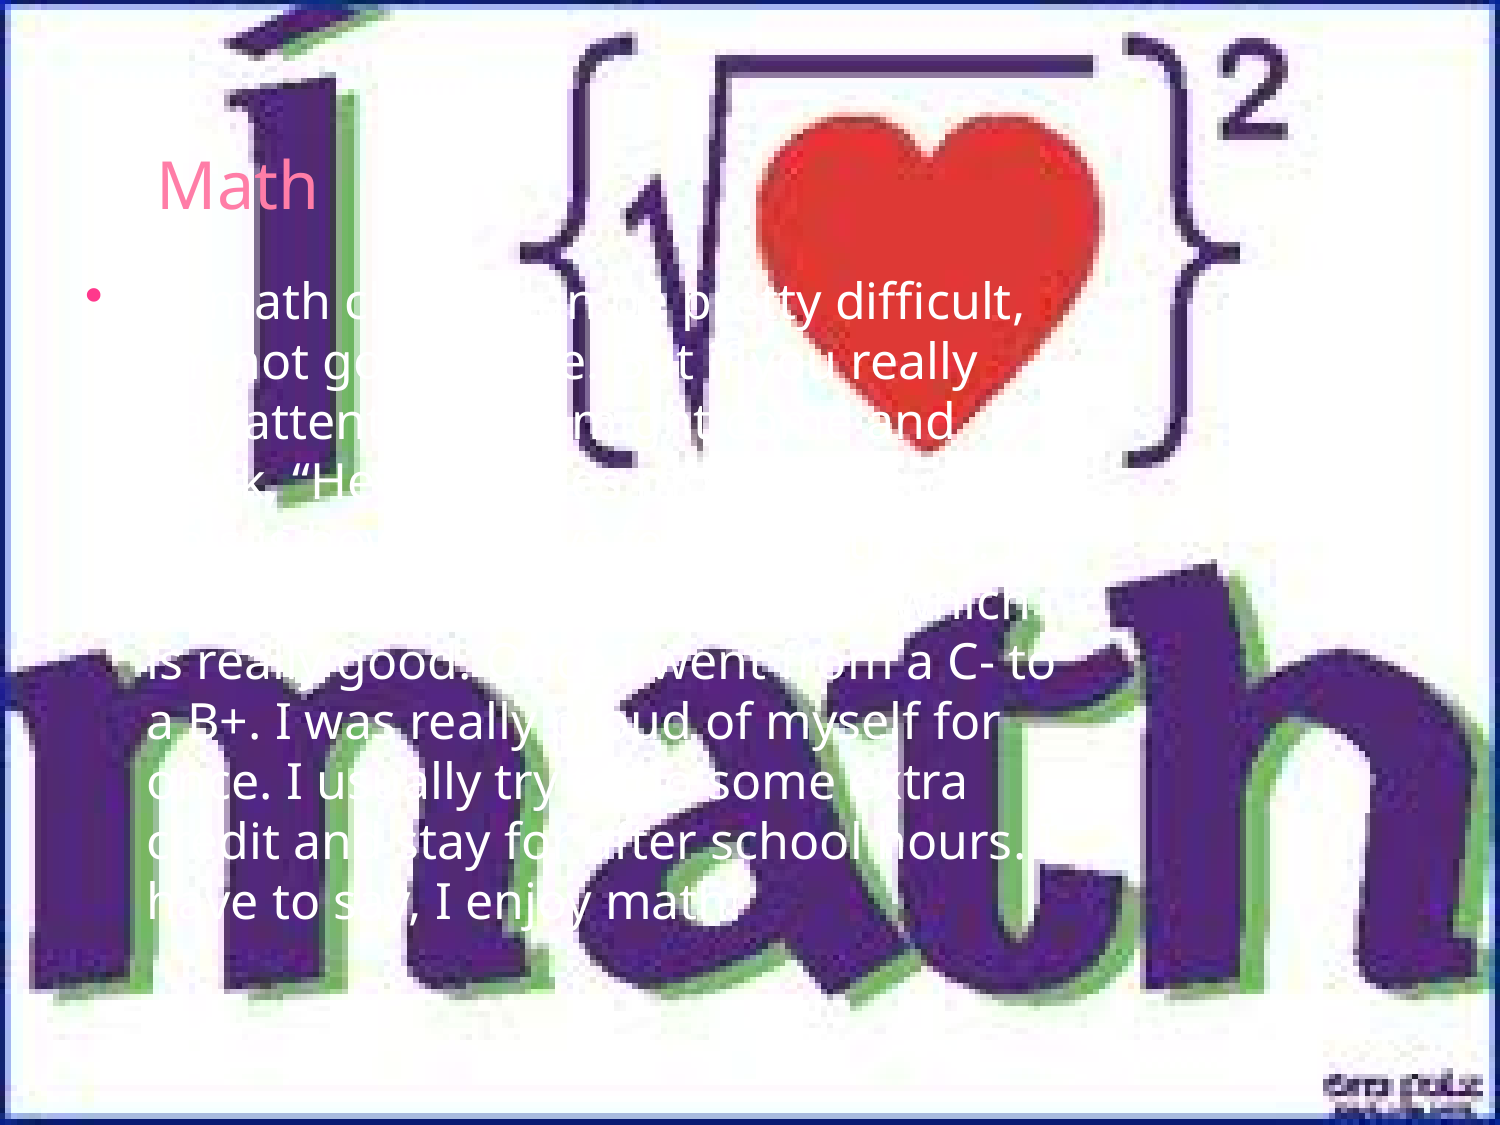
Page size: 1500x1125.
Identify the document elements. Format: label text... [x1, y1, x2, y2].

title Math [75, 125, 338, 240]
list In math class it can be pretty difficult, I’m not going to lie. But if you really pay attention you might come and think, “Hey, it makes more sense now!” This is how I always feel sometimes. I get really good grades in math, which is really good. Once I went from a C- to a B+. I was really proud of myself for once. I usually try to do some extra credit and stay for after school hours. I have to say, I enjoy math! [62, 262, 1075, 999]
picture [0, 0, 1500, 1125]
